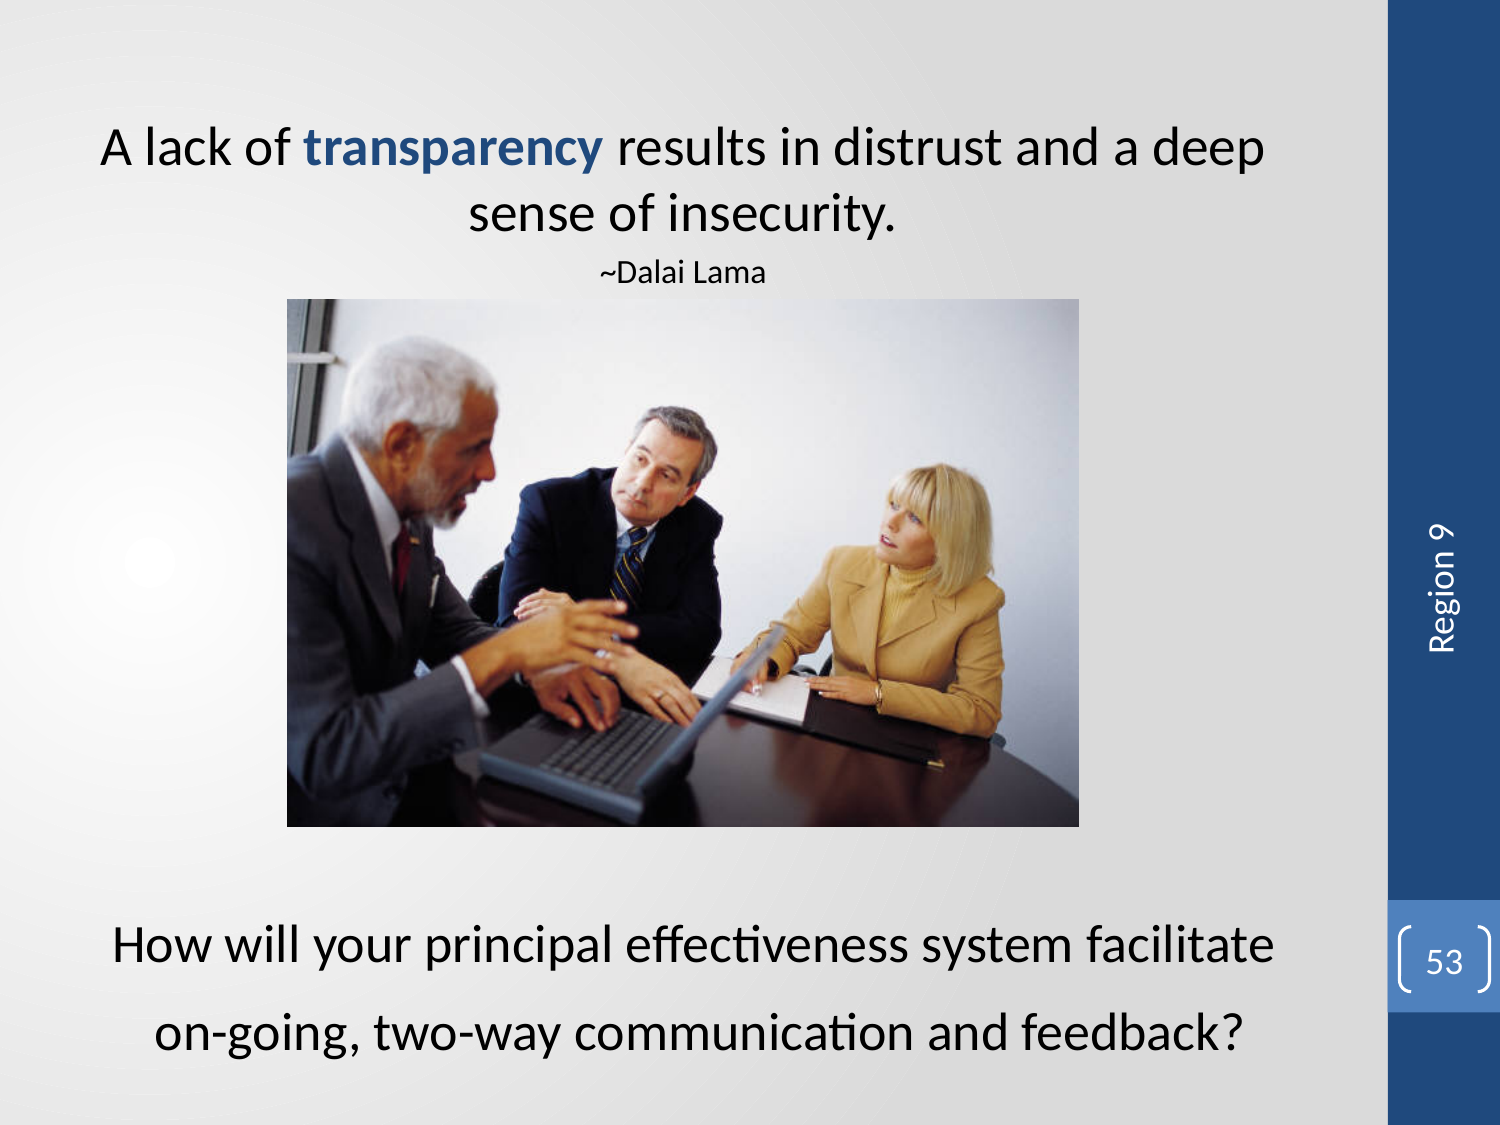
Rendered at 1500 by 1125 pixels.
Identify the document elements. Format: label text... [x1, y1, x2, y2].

slide_number 53 [1397, 925, 1492, 994]
footer Region 9 [1408, 500, 1469, 889]
picture [286, 299, 1080, 827]
list How will your principal effectiveness system facilitate on-going, two-way communication and feedback? [75, 812, 1325, 1075]
text_box A lack of transparency results in distrust and a deep sense of insecurity. ~Dalai Lama [58, 24, 1309, 300]
